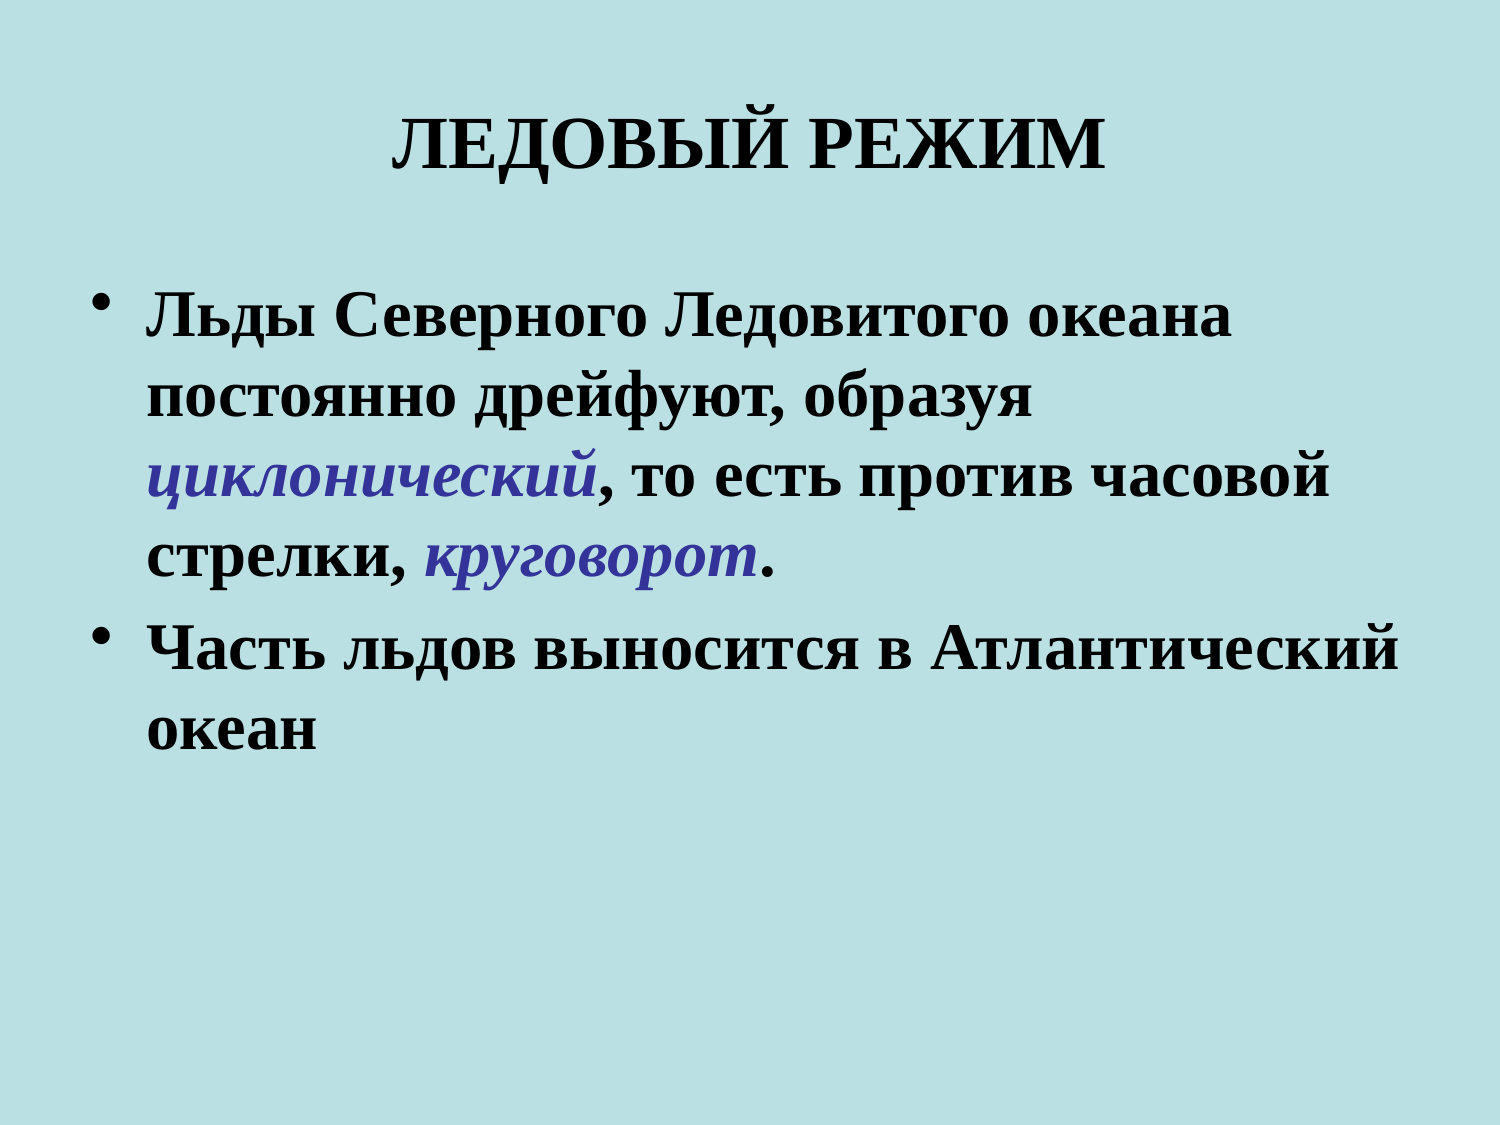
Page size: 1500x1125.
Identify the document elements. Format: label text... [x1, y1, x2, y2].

list Льды Северного Ледовитого океана постоянно дрейфуют, образуя циклонический, то есть против часовой стрелки, круговорот. Часть льдов выносится в Атлантический океан [74, 262, 1426, 1006]
title ЛЕДОВЫЙ РЕЖИМ [74, 44, 1426, 233]
